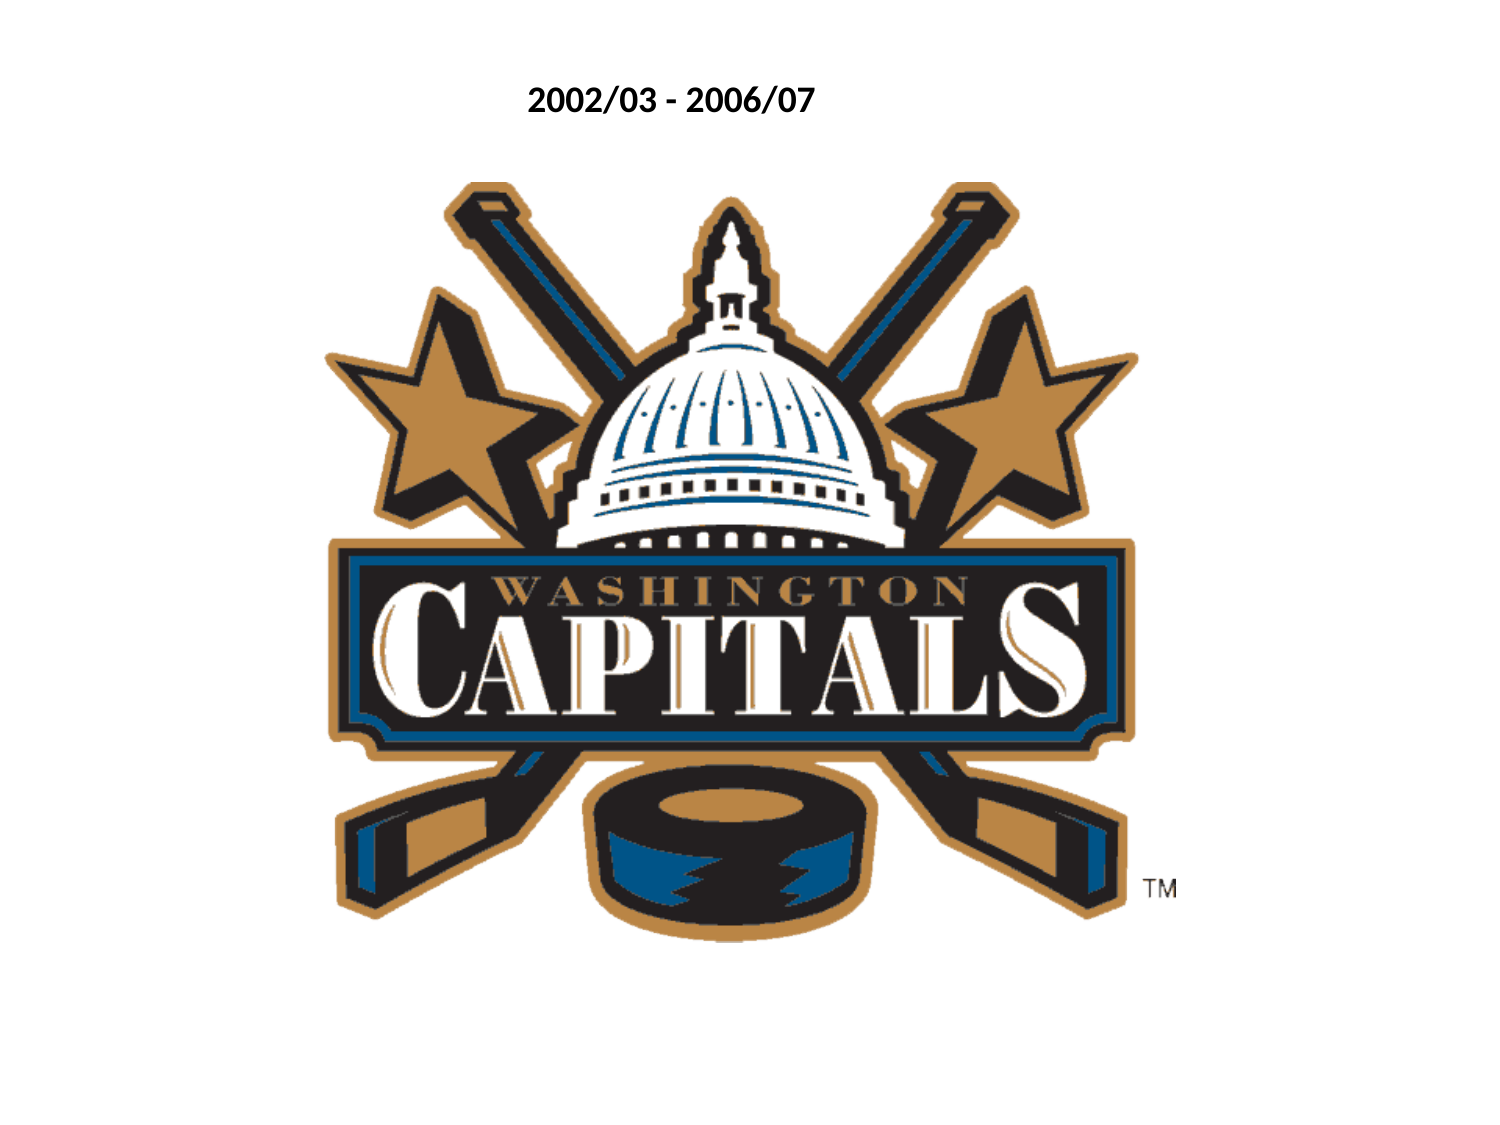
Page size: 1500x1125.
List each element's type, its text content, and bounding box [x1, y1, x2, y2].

picture [323, 182, 1176, 943]
text_box 2002/03 - 2006/07 [512, 67, 988, 128]
